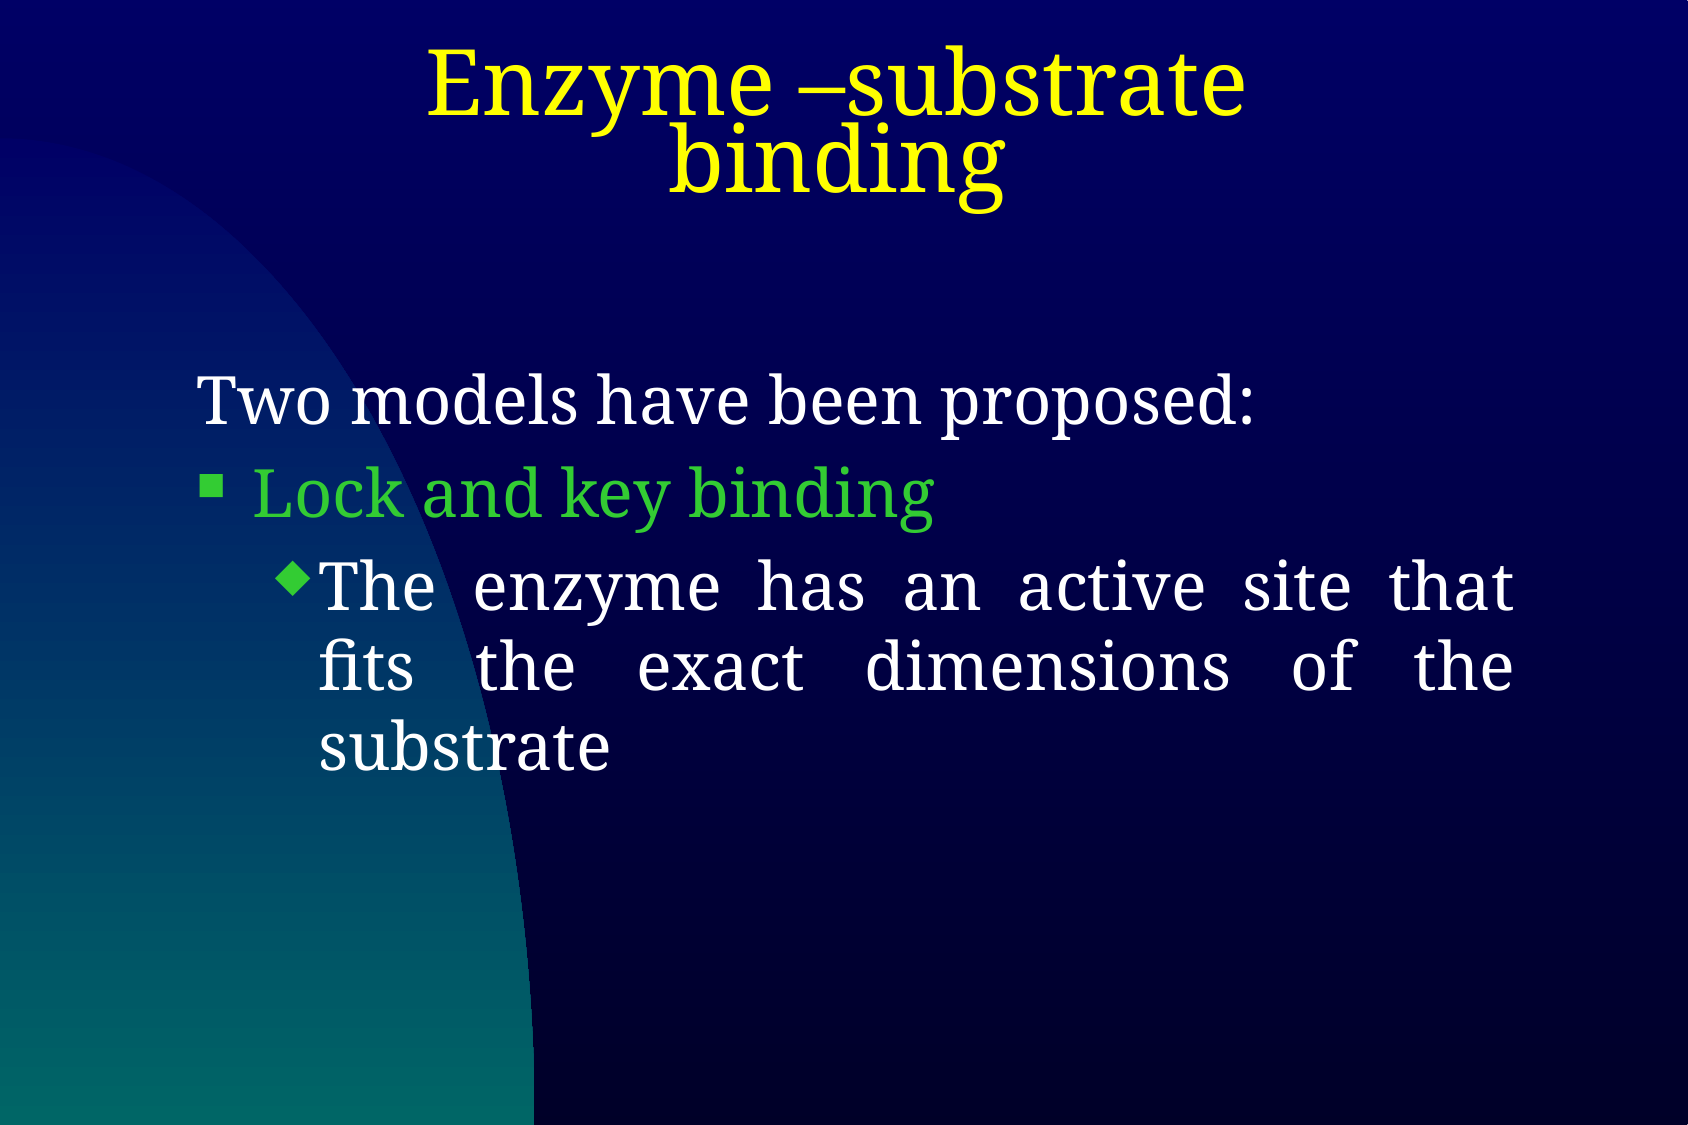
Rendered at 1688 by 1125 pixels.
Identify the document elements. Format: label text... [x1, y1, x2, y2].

list Two models have been proposed: Lock and key binding The enzyme has an active site that fits the exact dimensions of the substrate [181, 350, 1532, 875]
title Enzyme –substrate binding [347, 37, 1328, 225]
